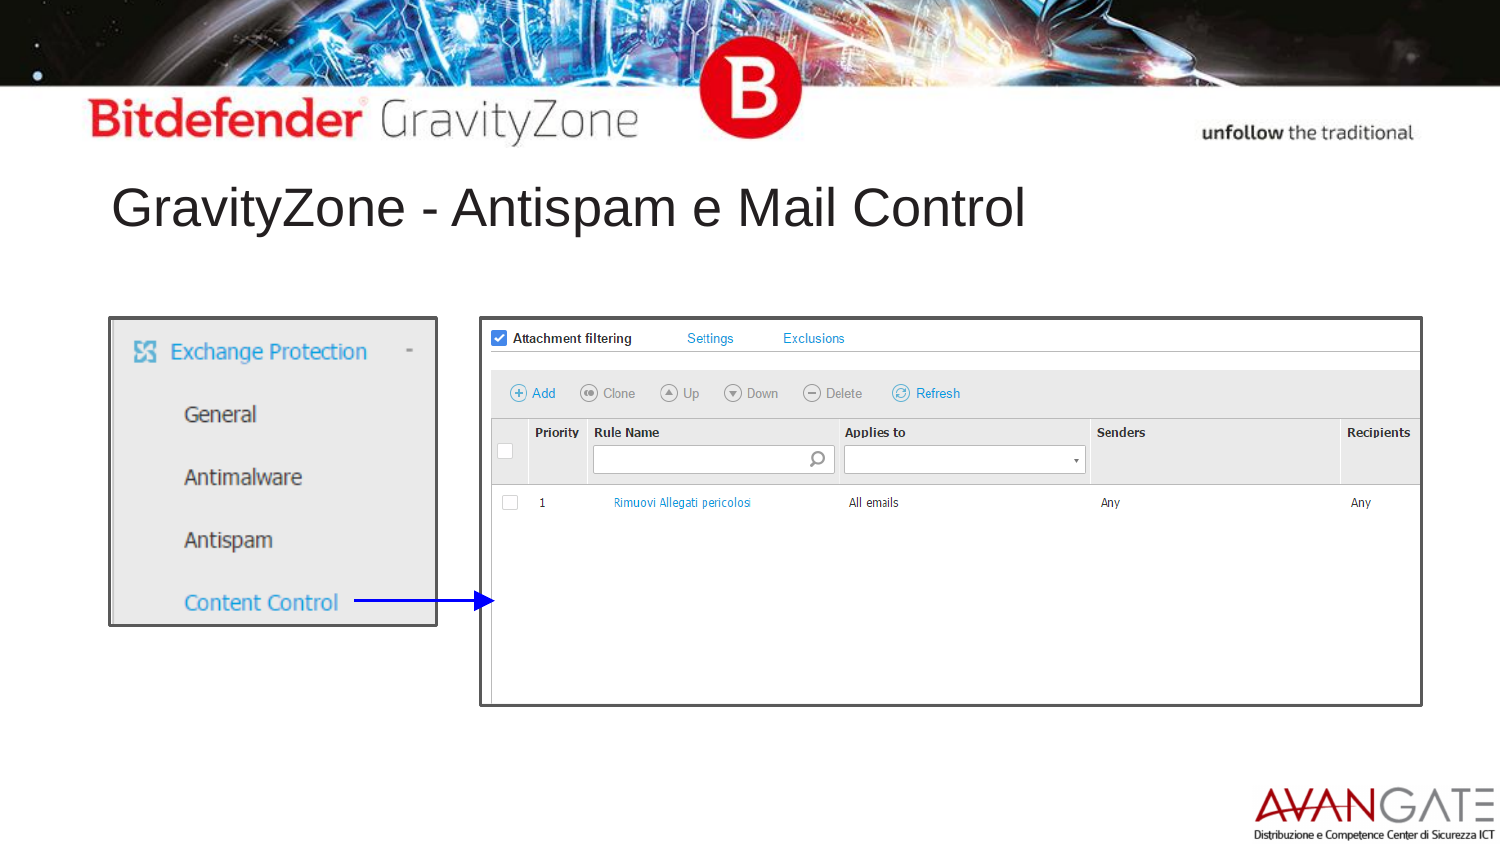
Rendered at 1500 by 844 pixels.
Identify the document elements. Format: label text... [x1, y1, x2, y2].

picture [111, 319, 436, 625]
picture [481, 319, 1421, 704]
picture [1251, 785, 1500, 844]
picture [0, 0, 1500, 149]
text_box GravityZone - Antispam e Mail Control [96, 156, 1421, 790]
